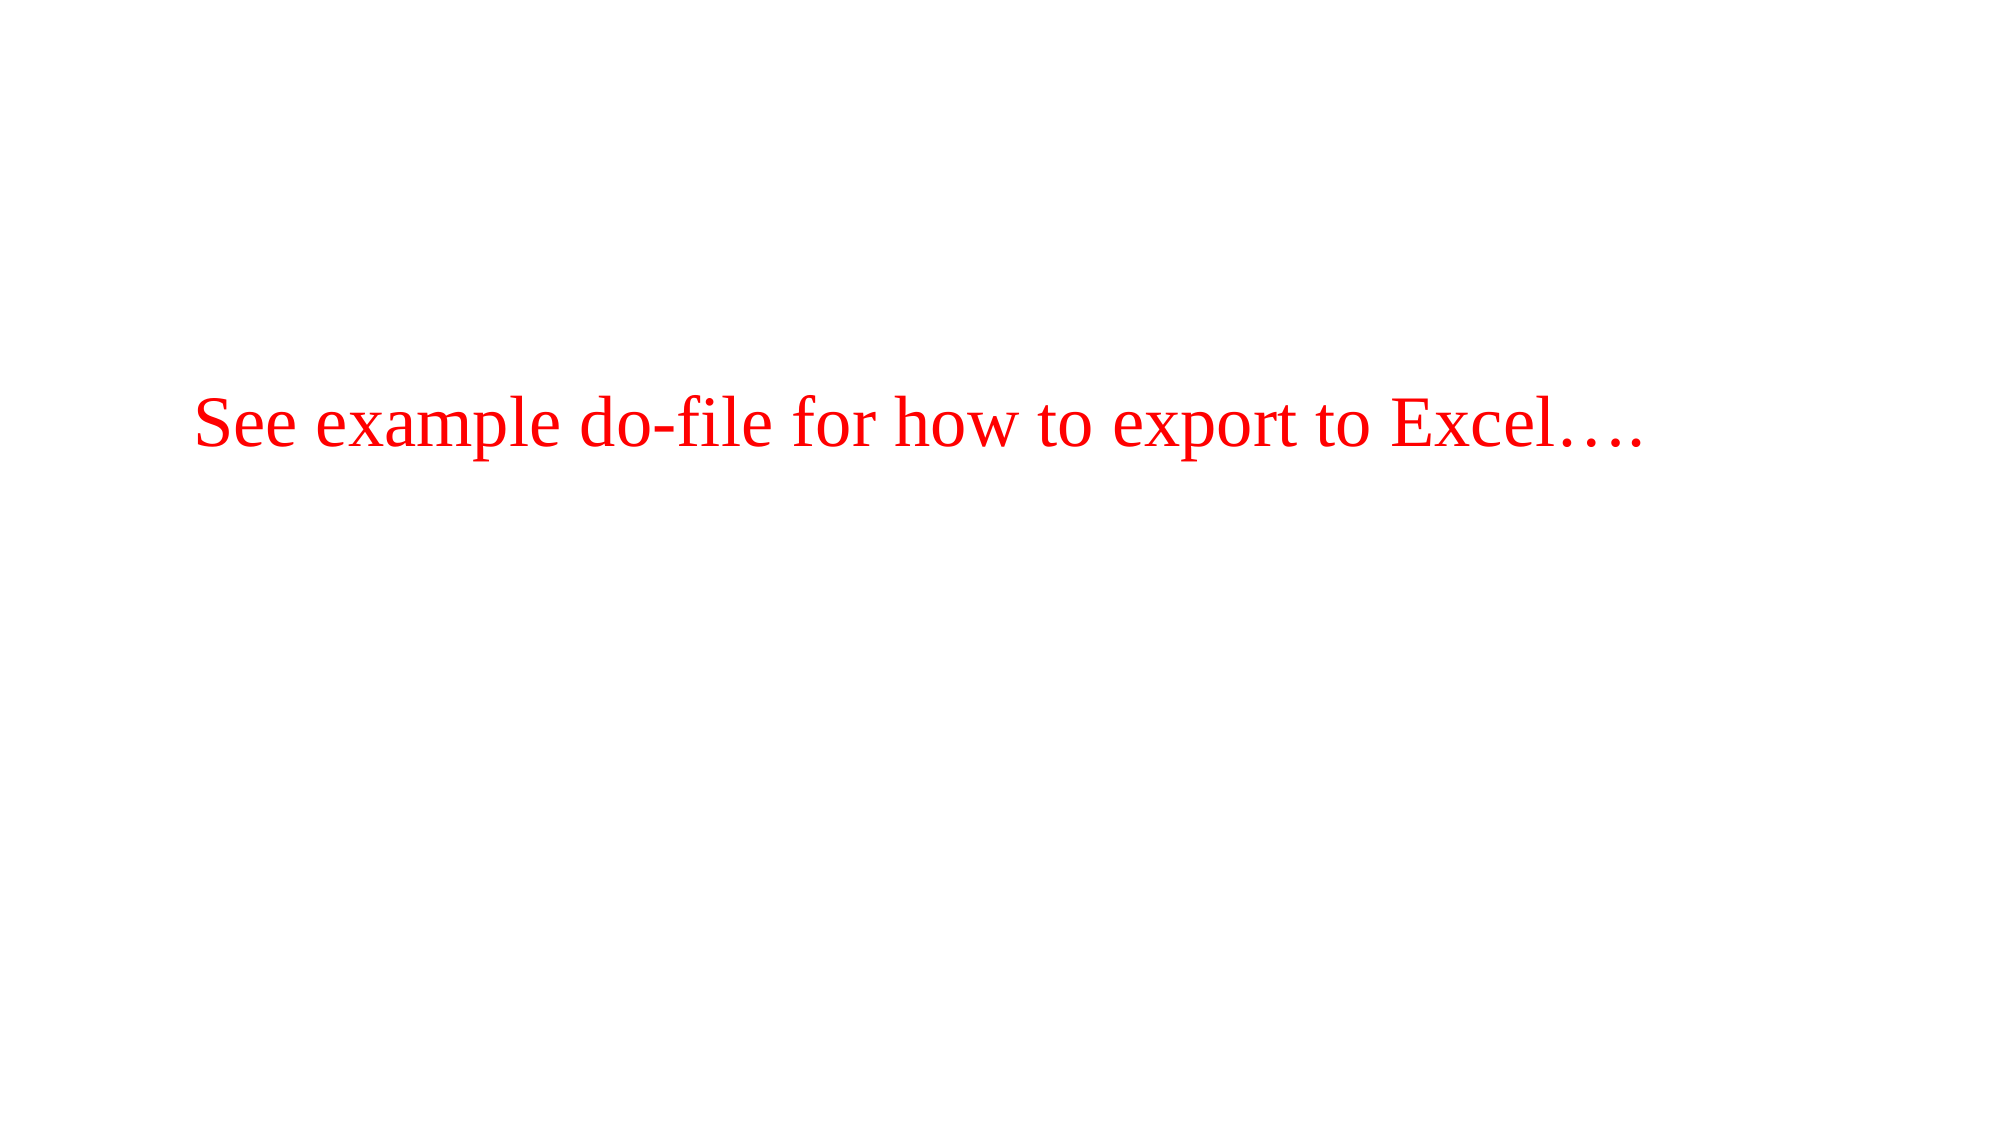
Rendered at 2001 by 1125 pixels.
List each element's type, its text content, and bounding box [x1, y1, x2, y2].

title See example do-file for how to export to Excel…. [50, 376, 1791, 471]
